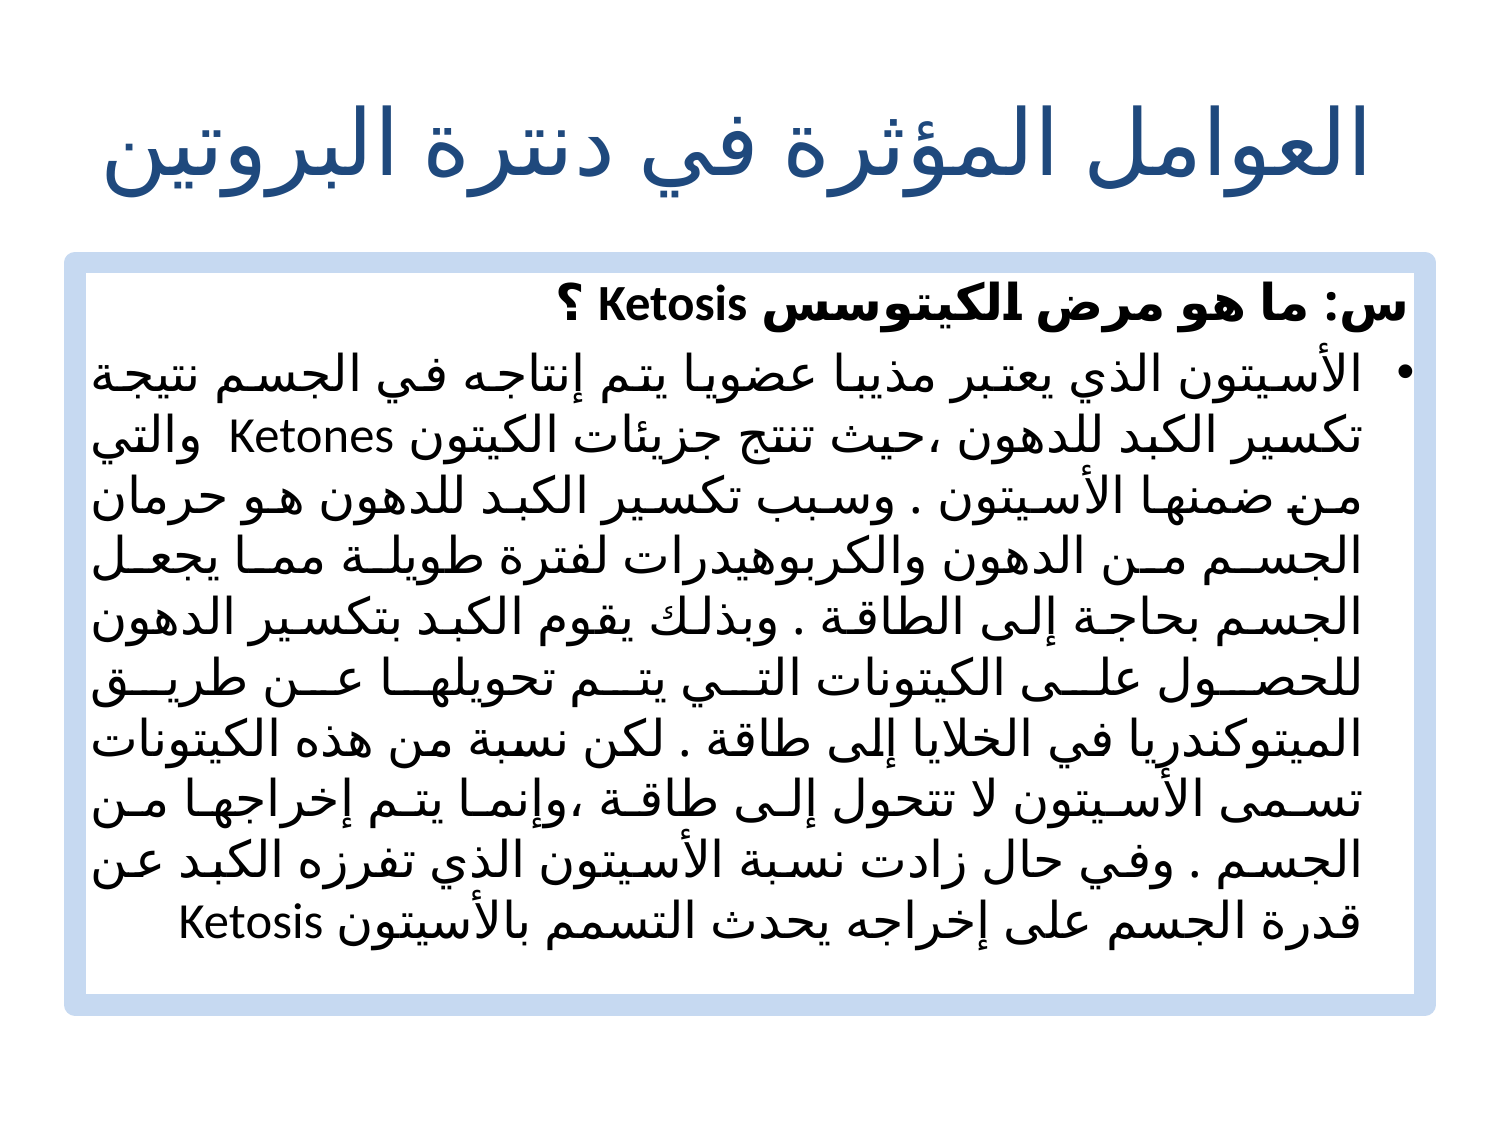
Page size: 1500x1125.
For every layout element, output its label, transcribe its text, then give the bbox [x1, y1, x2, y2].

list س: ما هو مرض الكيتوسس Ketosis ؟ الأسيتون الذي يعتبر مذيبا عضويا يتم إنتاجه في الجسم نتيجة تكسير الكبد للدهون ،حيث تنتج جزيئات الكيتون Ketones والتي من ضمنها الأسيتون . وسبب تكسير الكبد للدهون هو حرمان الجسم من الدهون والكربوهيدرات لفترة طويلة مما يجعل الجسم بحاجة إلى الطاقة . وبذلك يقوم الكبد بتكسير الدهون للحصول على الكيتونات التي يتم تحويلها عن طريق الميتوكندريا في الخلايا إلى طاقة . لكن نسبة من هذه الكيتونات تسمى الأسيتون لا تتحول إلى طاقة ،وإنما يتم إخراجها من الجسم . وفي حال زادت نسبة الأسيتون الذي تفرزه الكبد عن قدرة الجسم على إخراجه يحدث التسمم بالأسيتون Ketosis [75, 262, 1425, 1005]
title العوامل المؤثرة في دنترة البروتين [75, 45, 1425, 233]
